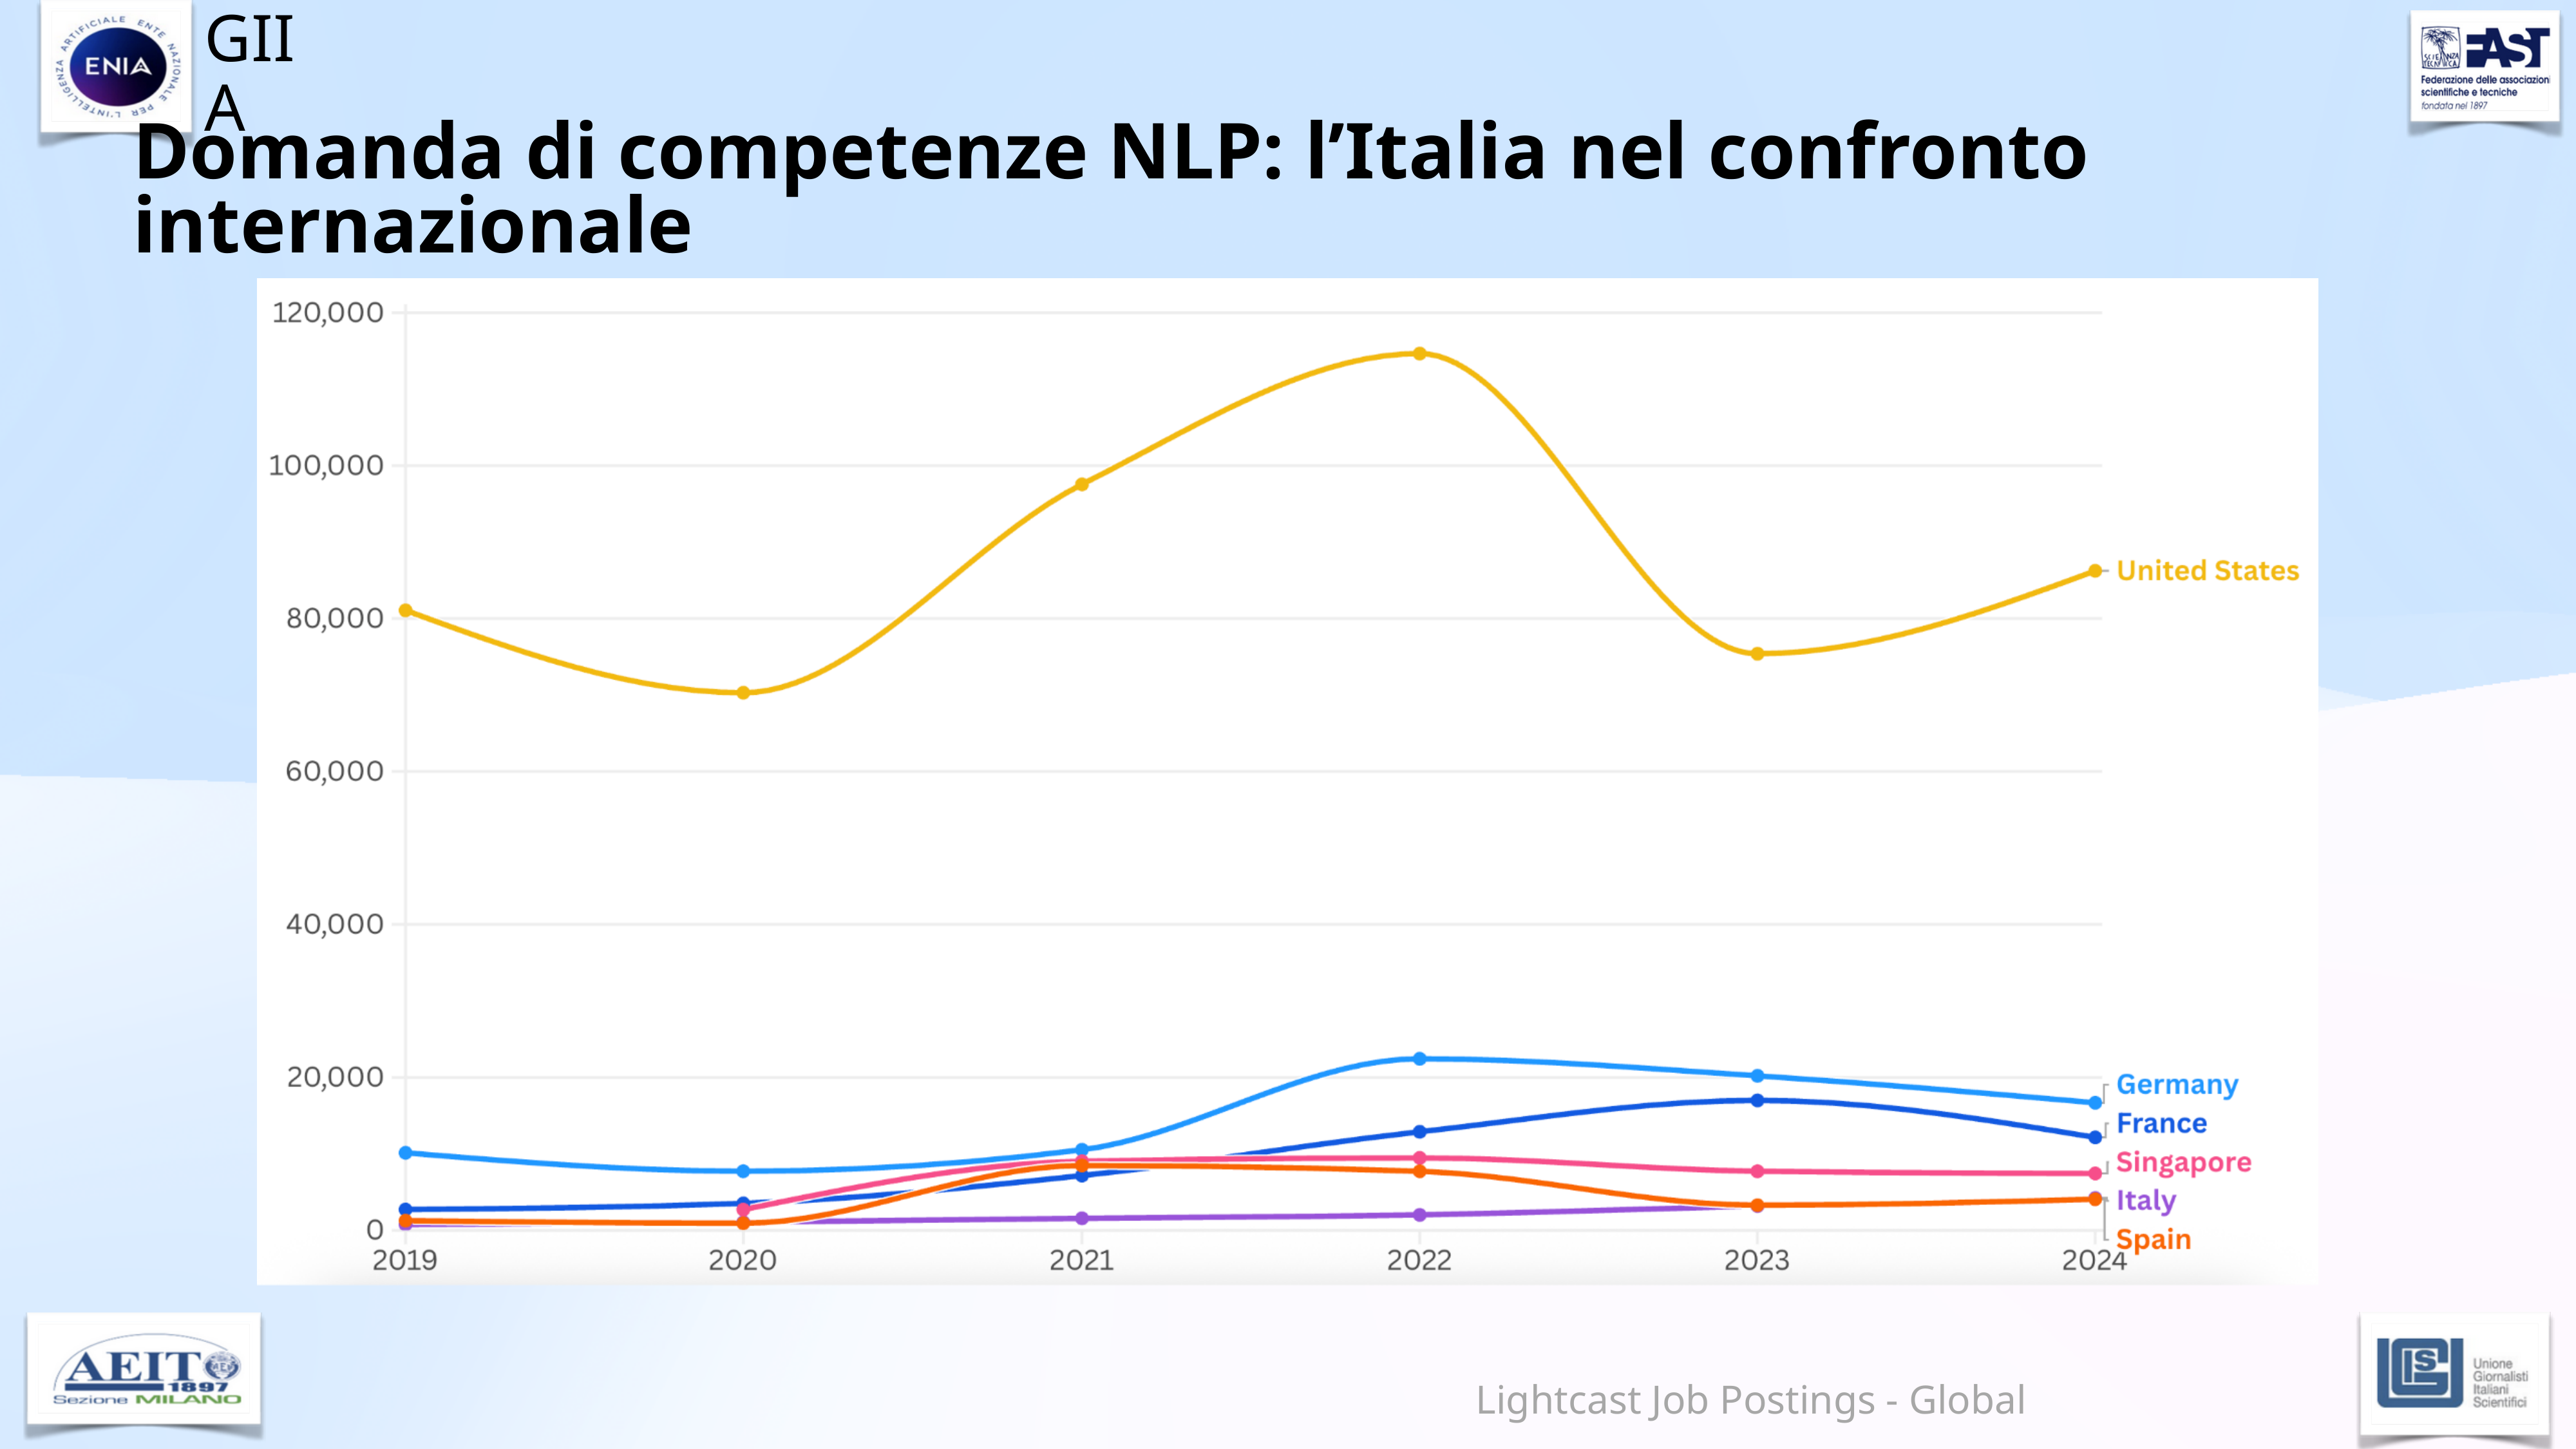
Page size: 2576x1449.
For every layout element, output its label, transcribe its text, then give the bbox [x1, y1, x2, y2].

picture [0, 0, 2576, 1449]
text_box Lightcast Job Postings - Global [1466, 1365, 2262, 1432]
title Domanda di competenze NLP: l’Italia nel confronto internazionale [127, 114, 2449, 266]
